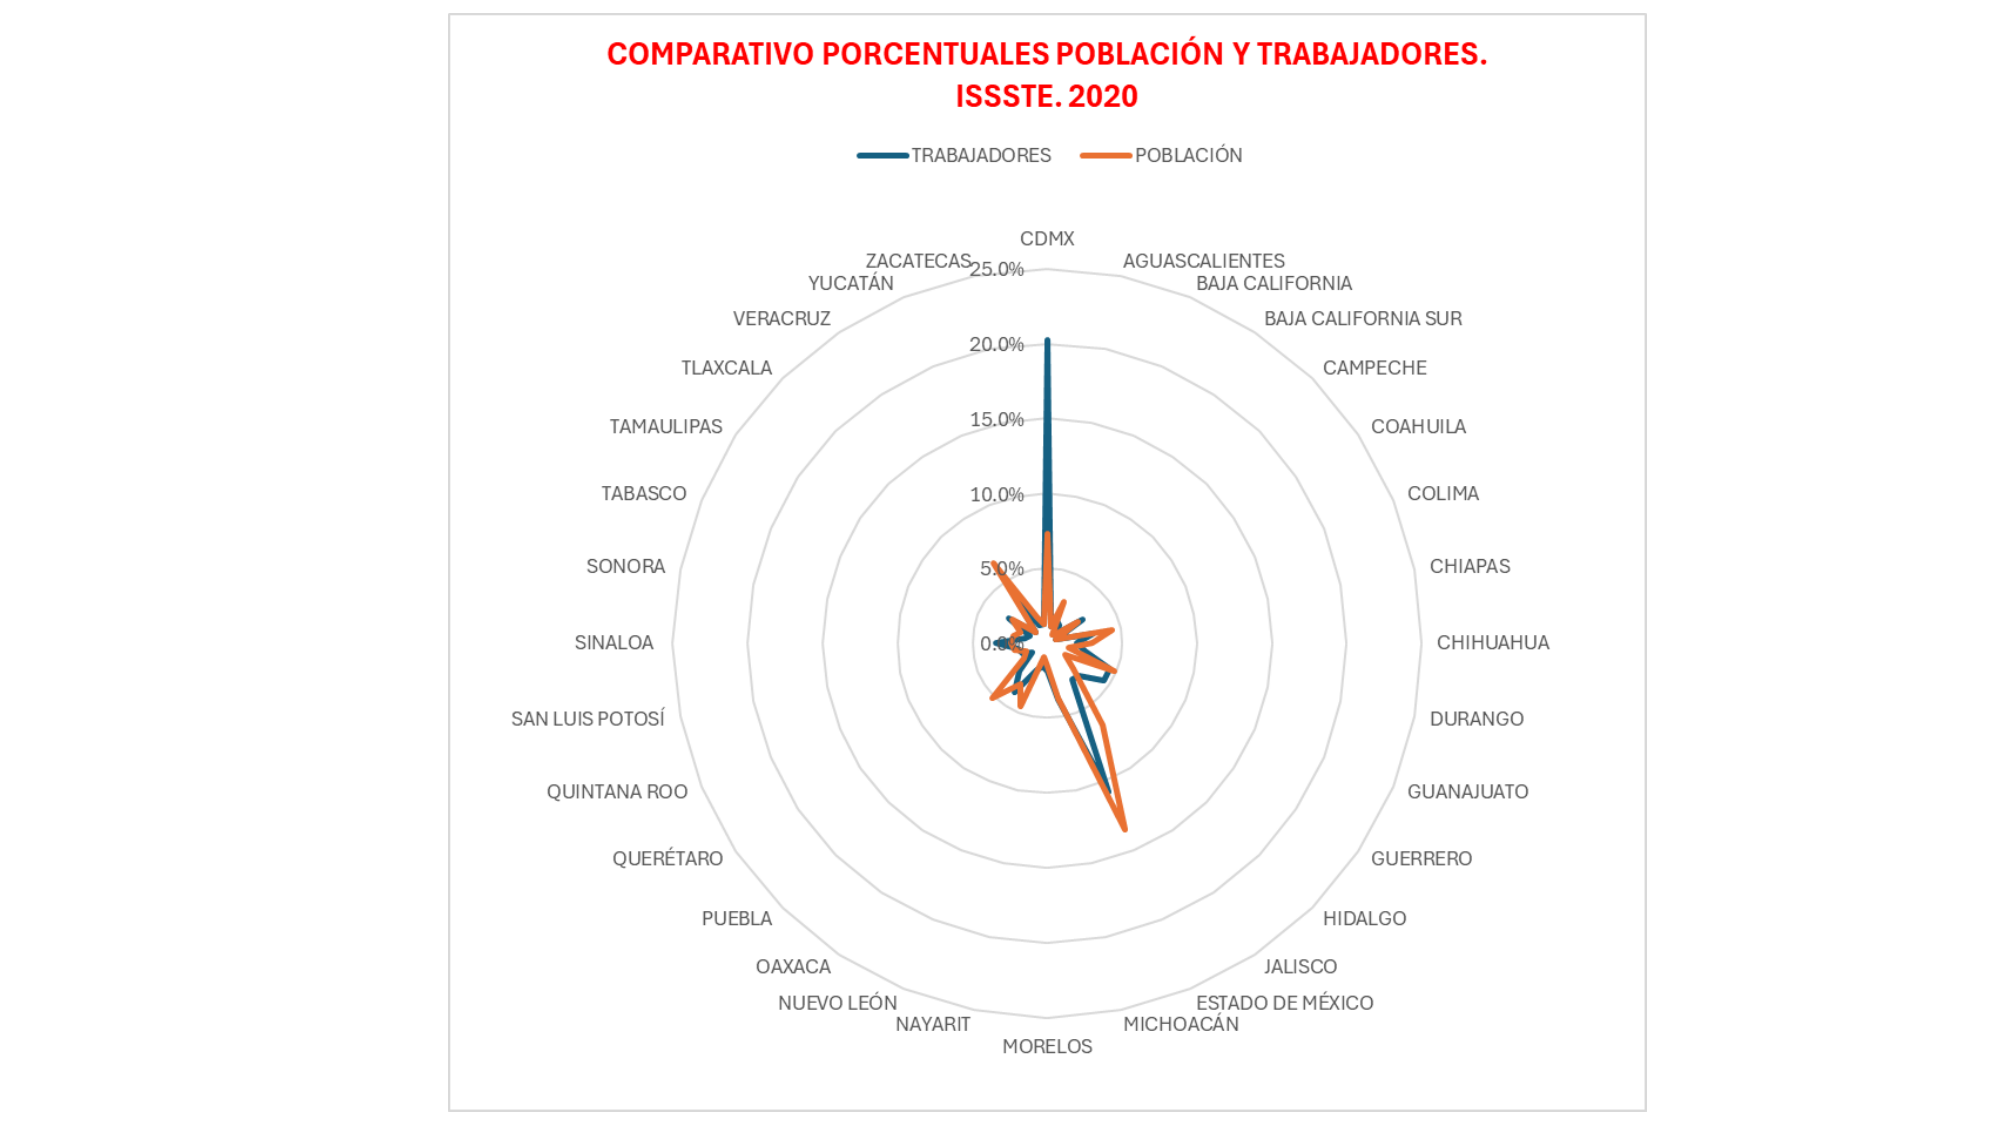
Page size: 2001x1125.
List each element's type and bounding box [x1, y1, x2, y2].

list [447, 13, 1647, 1113]
